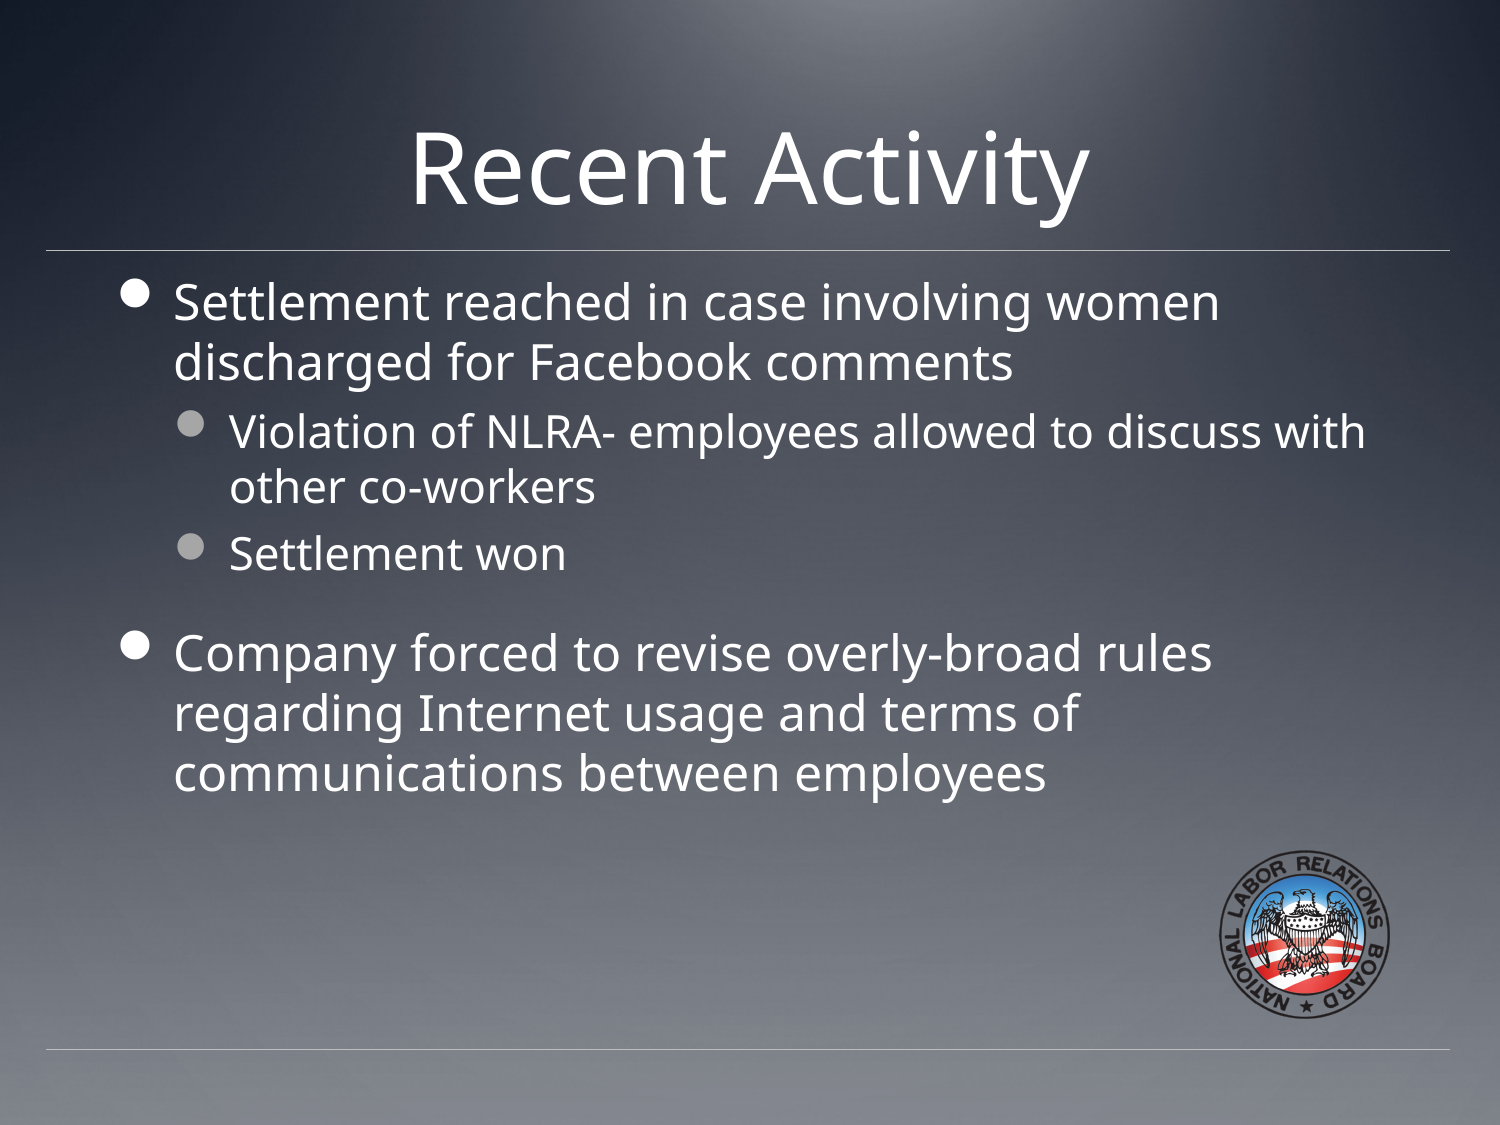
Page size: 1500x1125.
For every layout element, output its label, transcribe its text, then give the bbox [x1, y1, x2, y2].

title Recent Activity [105, 17, 1394, 233]
list Settlement reached in case involving women discharged for Facebook comments Violation of NLRA- employees allowed to discuss with other co-workers Settlement won Company forced to revise overly-broad rules regarding Internet usage and terms of communications between employees [101, 262, 1394, 1024]
picture [1211, 842, 1397, 1026]
